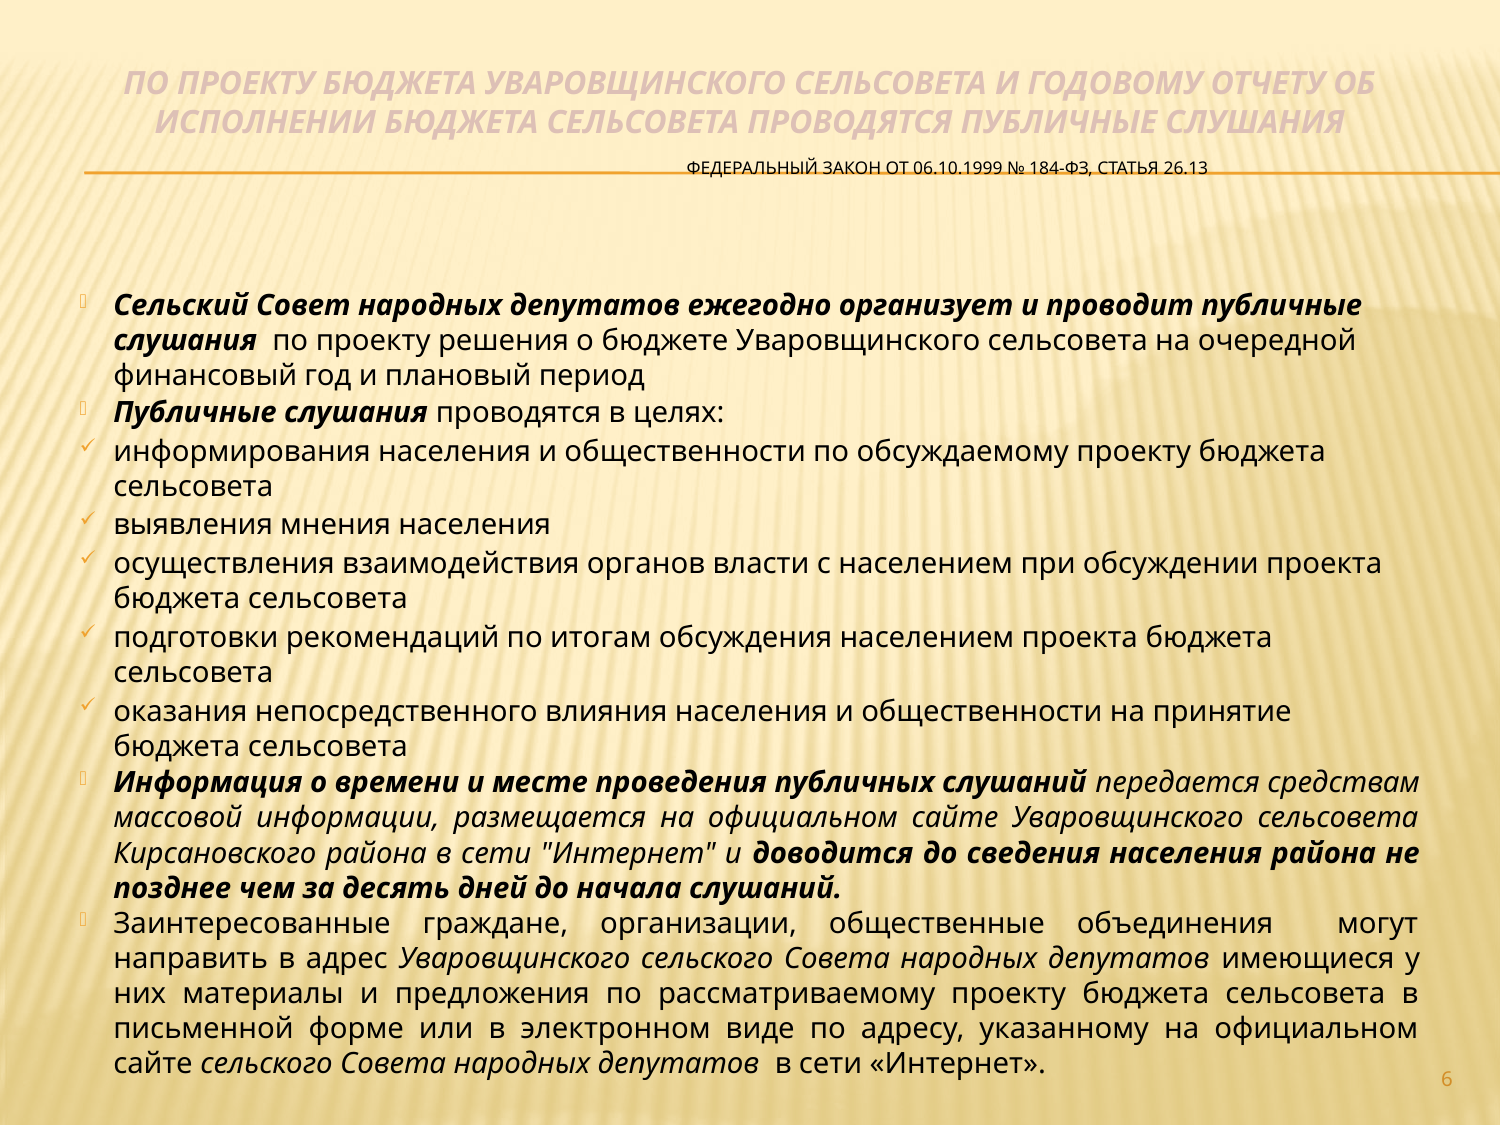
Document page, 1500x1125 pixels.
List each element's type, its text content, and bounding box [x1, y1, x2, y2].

list Сельский Совет народных депутатов ежегодно организует и проводит публичные слушания по проекту решения о бюджете Уваровщинского сельсовета на очередной финансовый год и плановый период Публичные слушания проводятся в целях: информирования населения и общественности по обсуждаемому проекту бюджета сельсовета выявления мнения населения осуществления взаимодействия органов власти с населением при обсуждении проекта бюджета сельсовета подготовки рекомендаций по итогам обсуждения населением проекта бюджета сельсовета оказания непосредственного влияния населения и общественности на принятие бюджета сельсовета Информация о времени и месте проведения публичных слушаний передается средствам массовой информации, размещается на официальном сайте Уваровщинского сельсовета Кирсановского района в сети "Интернет" и доводится до сведения населения района не позднее чем за десять дней до начала слушаний. Заинтересованные граждане, организации, общественные объединения могут направить в адрес Уваровщинского сельского Совета народных депутатов имеющиеся у них материалы и предложения по рассматриваемому проекту бюджета сельсовета в письменной форме или в электронном виде по адресу, указанному на официальном сайте сельского Совета народных депутатов в сети «Интернет». [64, 278, 1436, 1094]
title По проекту бюджета уваровщинского сельсовета и годовому отчету об исполнении бюджета сельсовета проводятся публичные слушания Федеральный закон от 06.10.1999 № 184-ФЗ, статья 26.13 [75, 54, 1425, 232]
slide_number 6 [1411, 1058, 1483, 1102]
